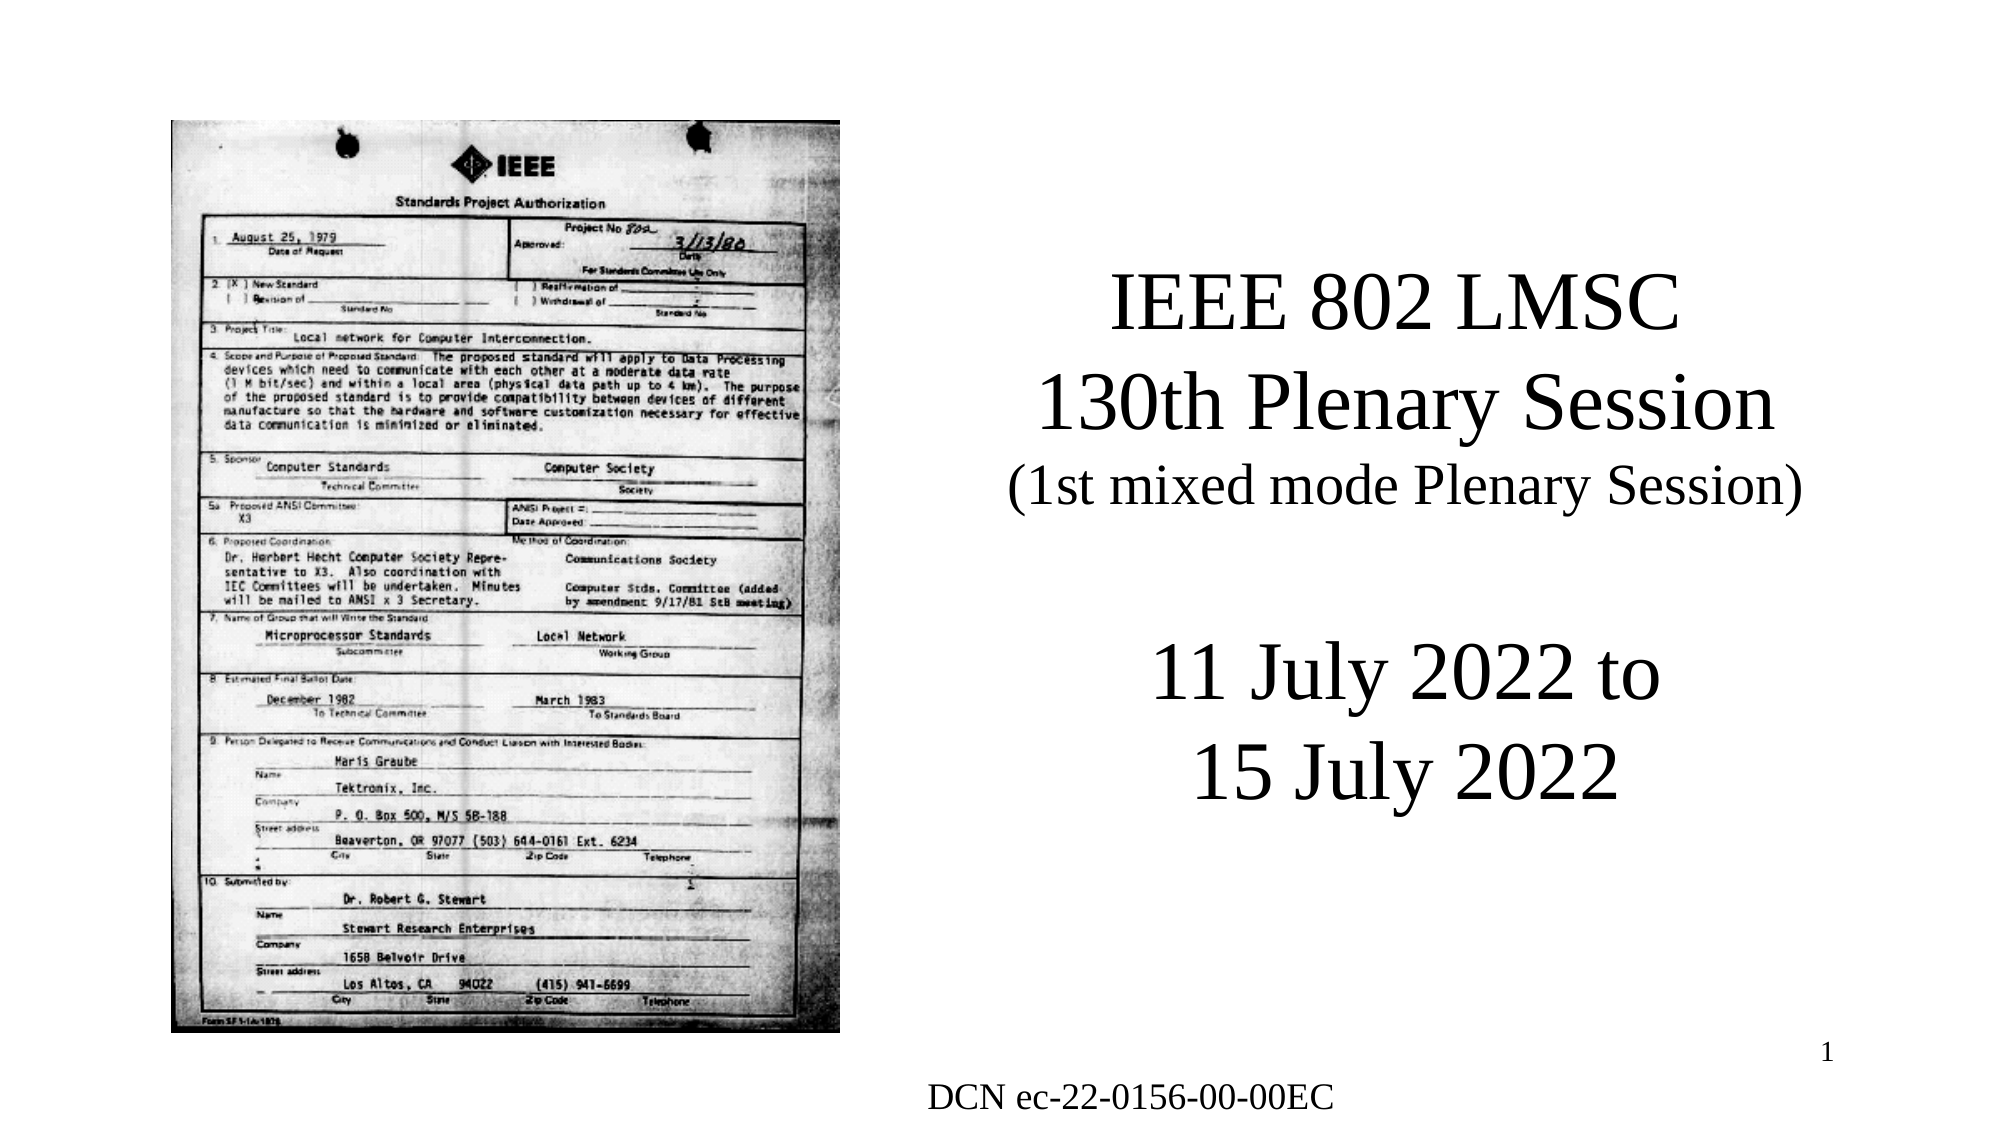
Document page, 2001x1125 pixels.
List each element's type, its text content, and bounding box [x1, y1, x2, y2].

title IEEE 802 LMSC 130th Plenary Session (1st mixed mode Plenary Session) 11 July 2022 to 15 July 2022 [849, 637, 1963, 826]
text_box DCN ec-22-0156-00-00EC [912, 1064, 1780, 1125]
picture [171, 119, 840, 1033]
slide_number 1 [1433, 1024, 1851, 1101]
